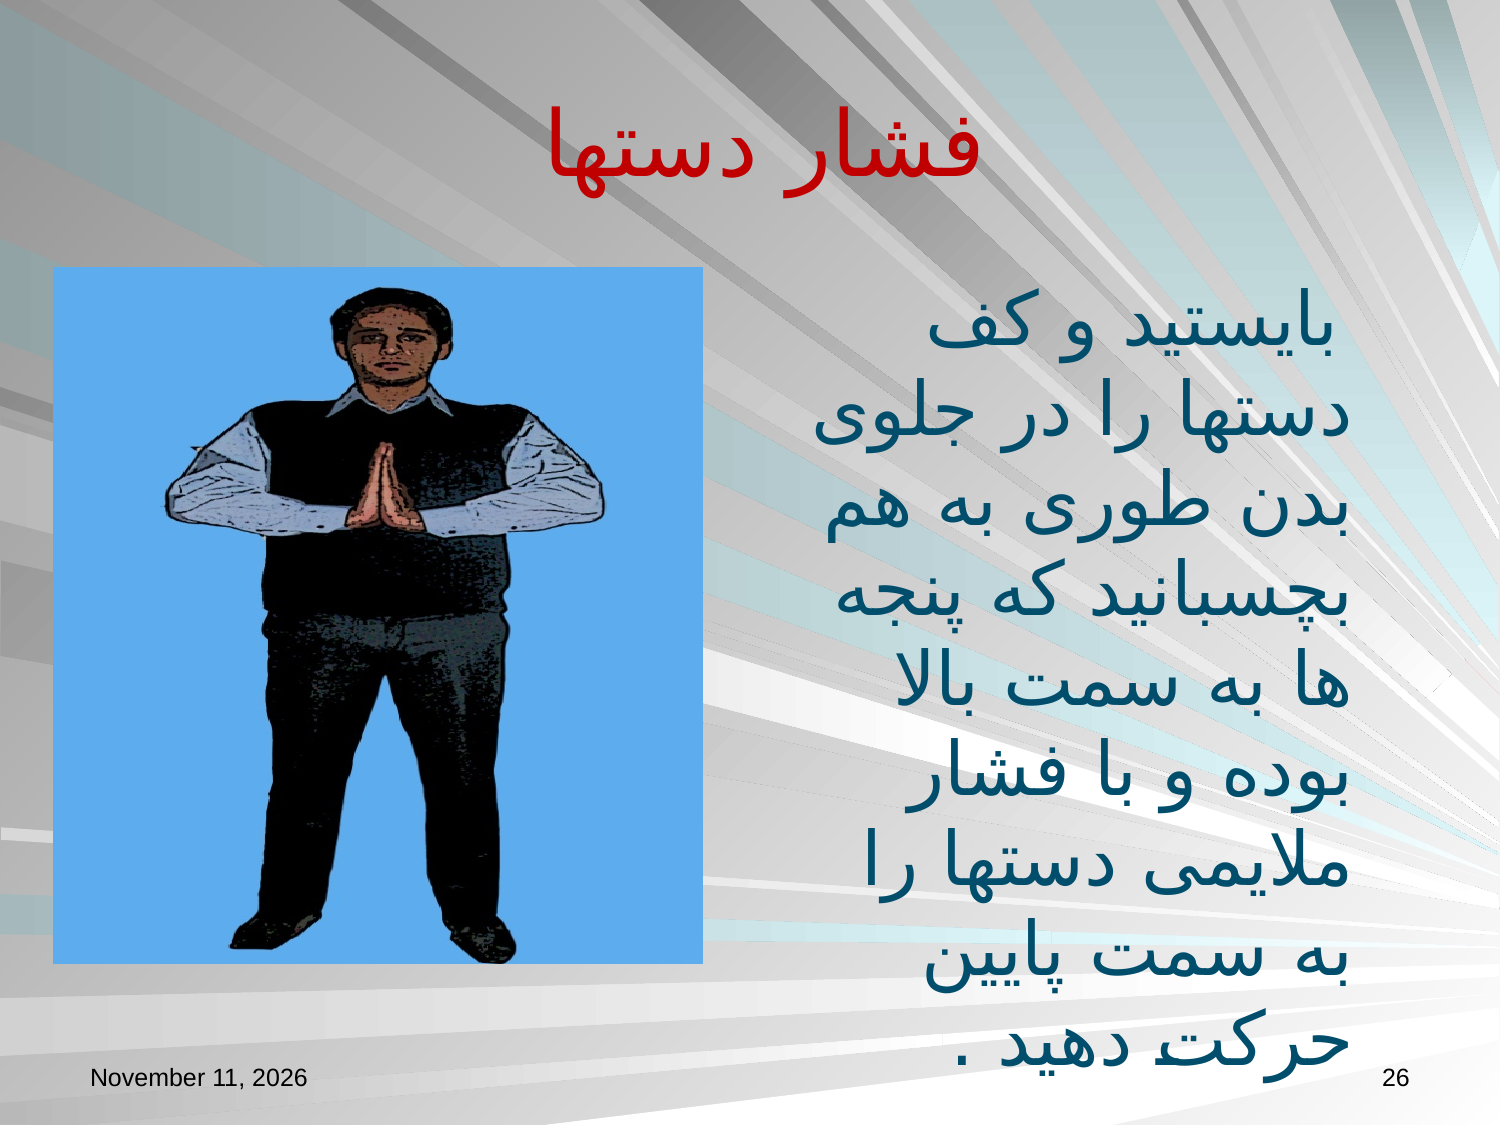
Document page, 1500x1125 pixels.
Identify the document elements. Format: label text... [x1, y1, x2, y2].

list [52, 266, 703, 965]
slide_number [74, 1023, 426, 1100]
title فشار دستها [74, 45, 1426, 234]
slide_number 26 [1074, 1023, 1426, 1100]
list بایستید و کف دستها را در جلوی بدن طوری به هم بچسبانید که پنجه ها به سمت بالا بوده و با فشار ملایمی دستها را به سمت پایین حرکت دهید . [762, 262, 1426, 1006]
